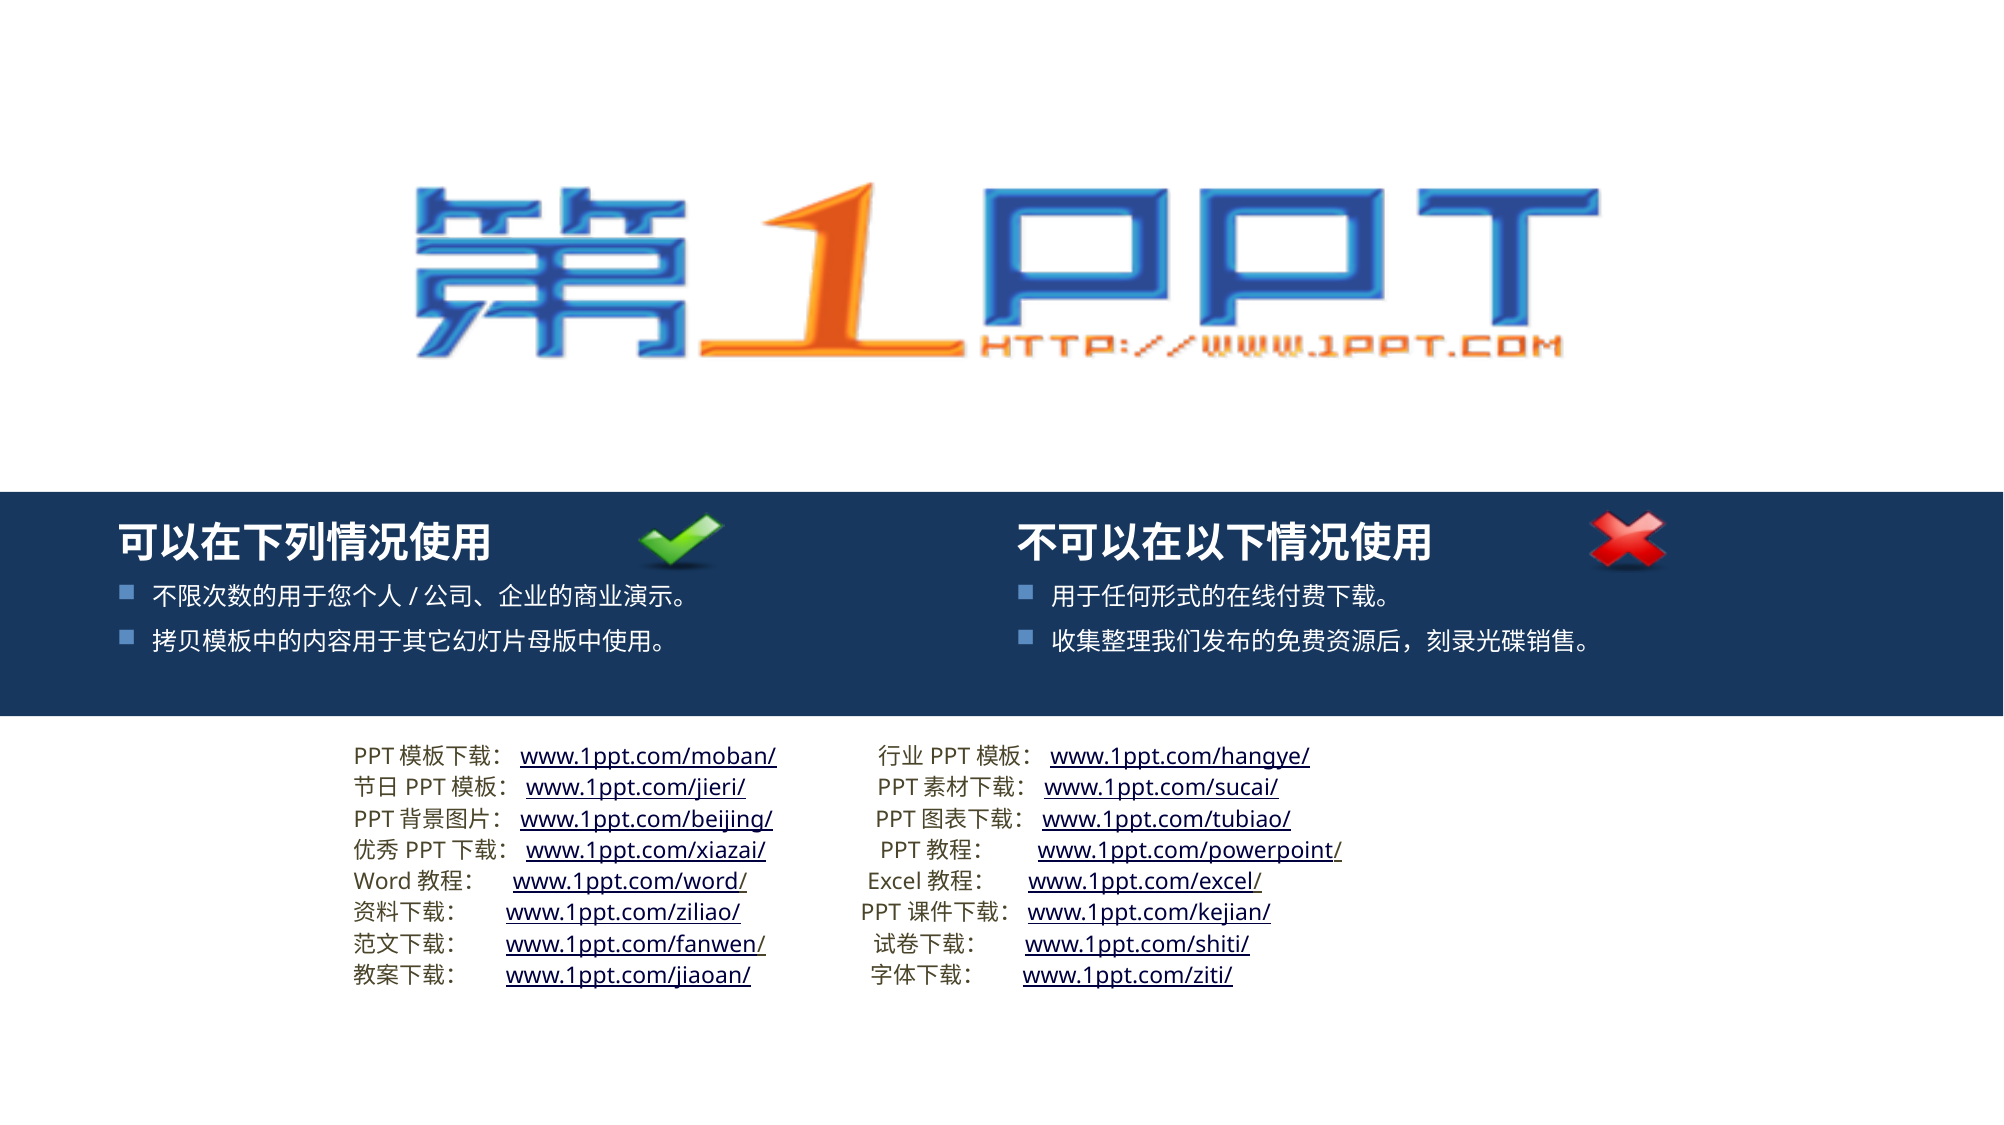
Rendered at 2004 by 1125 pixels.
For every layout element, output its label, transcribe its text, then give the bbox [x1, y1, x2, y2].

text_box 可以在下列情况使用 不限次数的用于您个人/公司、企业的商业演示。 拷贝模板中的内容用于其它幻灯片母版中使用。 [102, 508, 1002, 774]
picture [1584, 507, 1672, 573]
picture [179, 51, 1870, 492]
text_box PPT模板下载：www.1ppt.com/moban/ 行业PPT模板：www.1ppt.com/hangye/ 节日PPT模板：www.1ppt.com/jieri/ PPT素材下载：www.1ppt.com/sucai/ PPT背景图片：www.1ppt.com/beijing/ PPT图表下载：www.1ppt.com/tubiao/ 优秀PPT下载：www.1ppt.com/xiazai/ PPT教程： www.1ppt.com/powerpoint/ Word教程： www.1ppt.com/word/ Excel教程： www.1ppt.com/excel/ 资料下载： www.1ppt.com/ziliao/ PPT课件下载：www.1ppt.com/kejian/ 范文下载： www.1ppt.com/fanwen/ 试卷下载： www.1ppt.com/shiti/ 教案下载： www.1ppt.com/jiaoan/ 字体下载： www.1ppt.com/ziti/ [337, 762, 1755, 1008]
picture [638, 507, 726, 573]
text_box [0, 491, 2004, 717]
text_box 不可以在以下情况使用 用于任何形式的在线付费下载。 收集整理我们发布的免费资源后，刻录光碟销售。 [1001, 508, 1901, 762]
